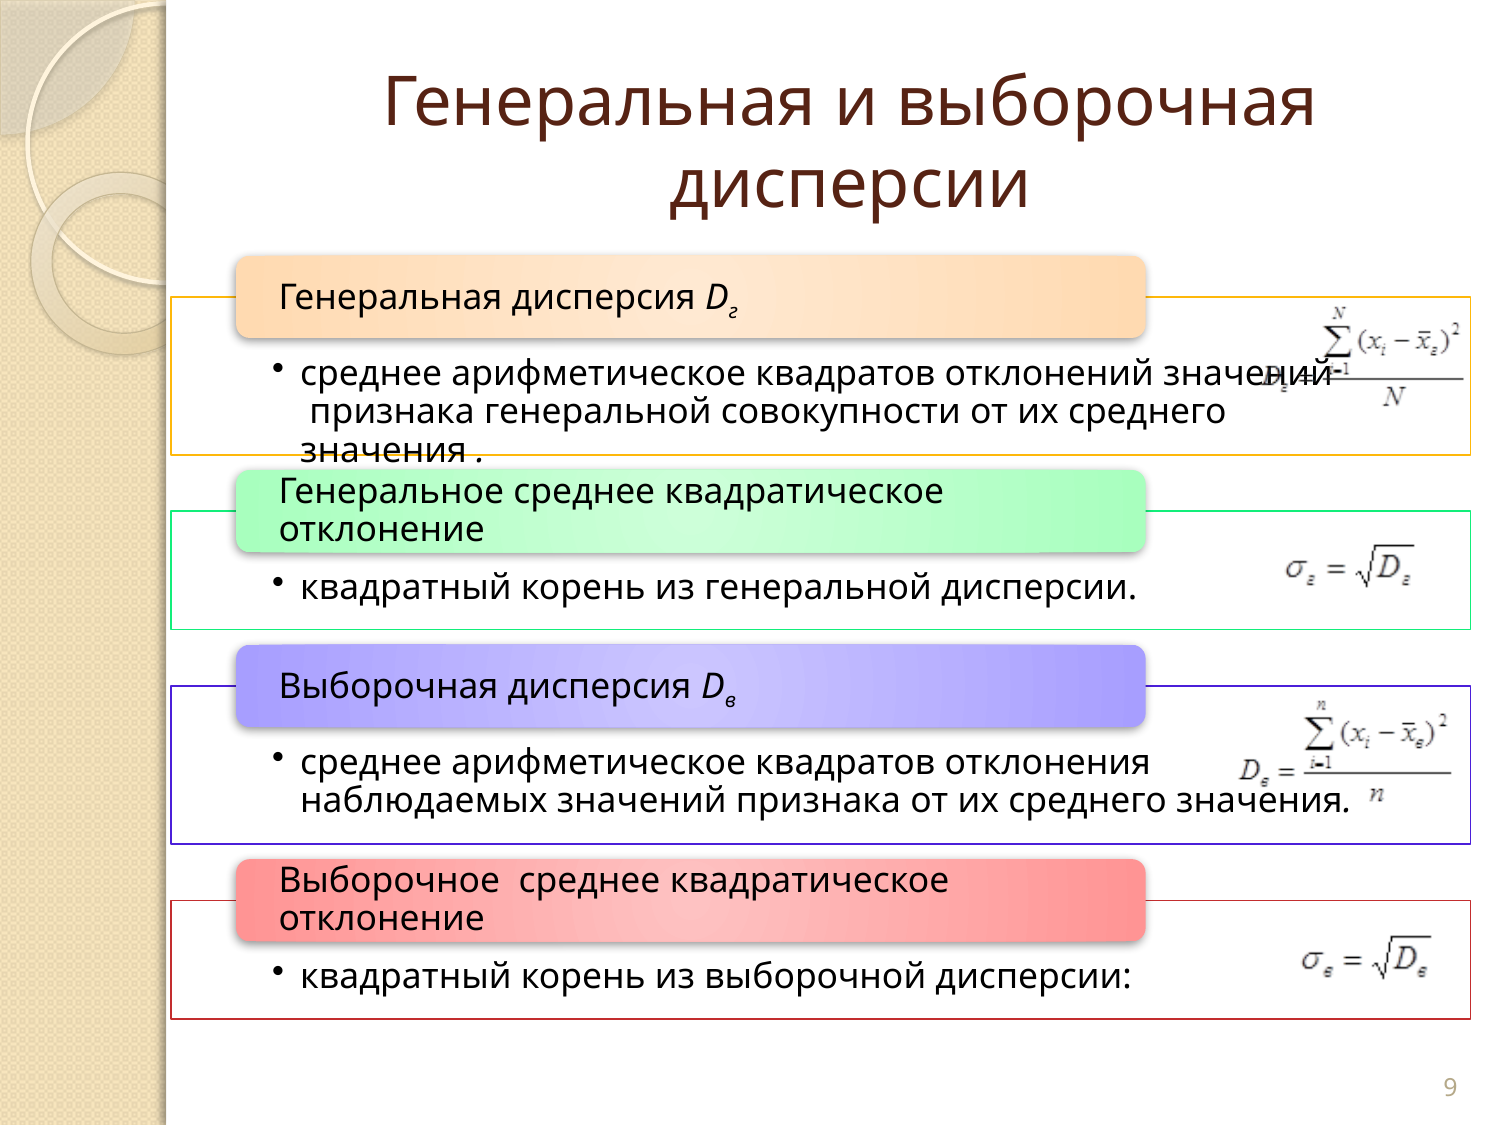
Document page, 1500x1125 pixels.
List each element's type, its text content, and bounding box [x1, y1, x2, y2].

picture [1297, 928, 1443, 988]
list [170, 243, 1471, 1032]
slide_number 9 [1413, 1034, 1488, 1113]
picture [1257, 302, 1471, 416]
picture [1234, 692, 1459, 811]
title Генеральная и выборочная дисперсии [235, 45, 1466, 233]
picture [1281, 539, 1426, 599]
